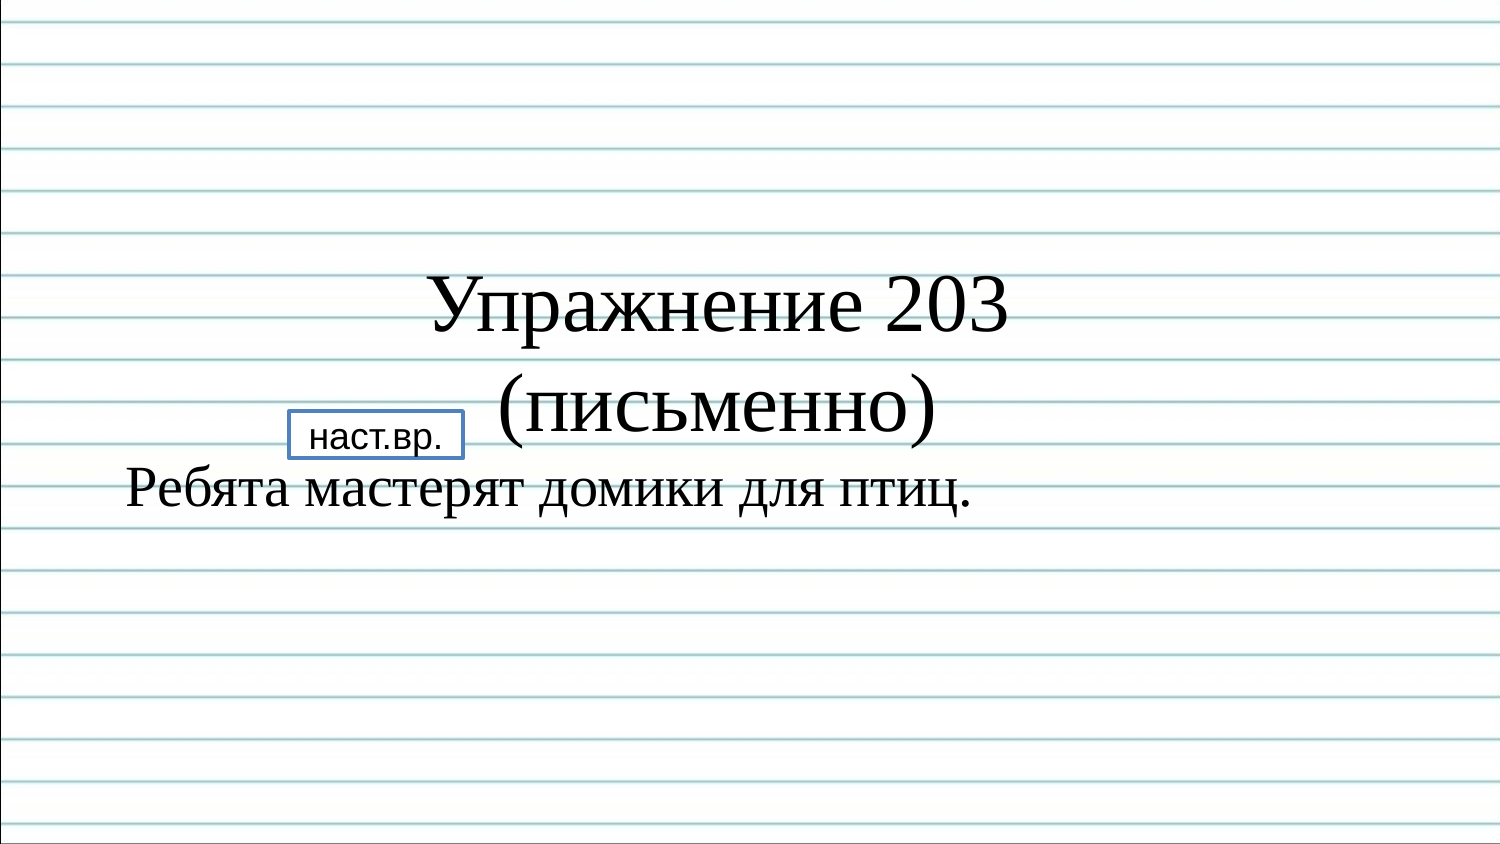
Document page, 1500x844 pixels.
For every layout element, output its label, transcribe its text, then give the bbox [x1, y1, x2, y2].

text_box наст.вр. [287, 409, 465, 460]
picture [0, 0, 1500, 844]
text_box Упражнение 203 (письменно) Ребята мастерят домики для птиц. [53, 211, 1403, 768]
